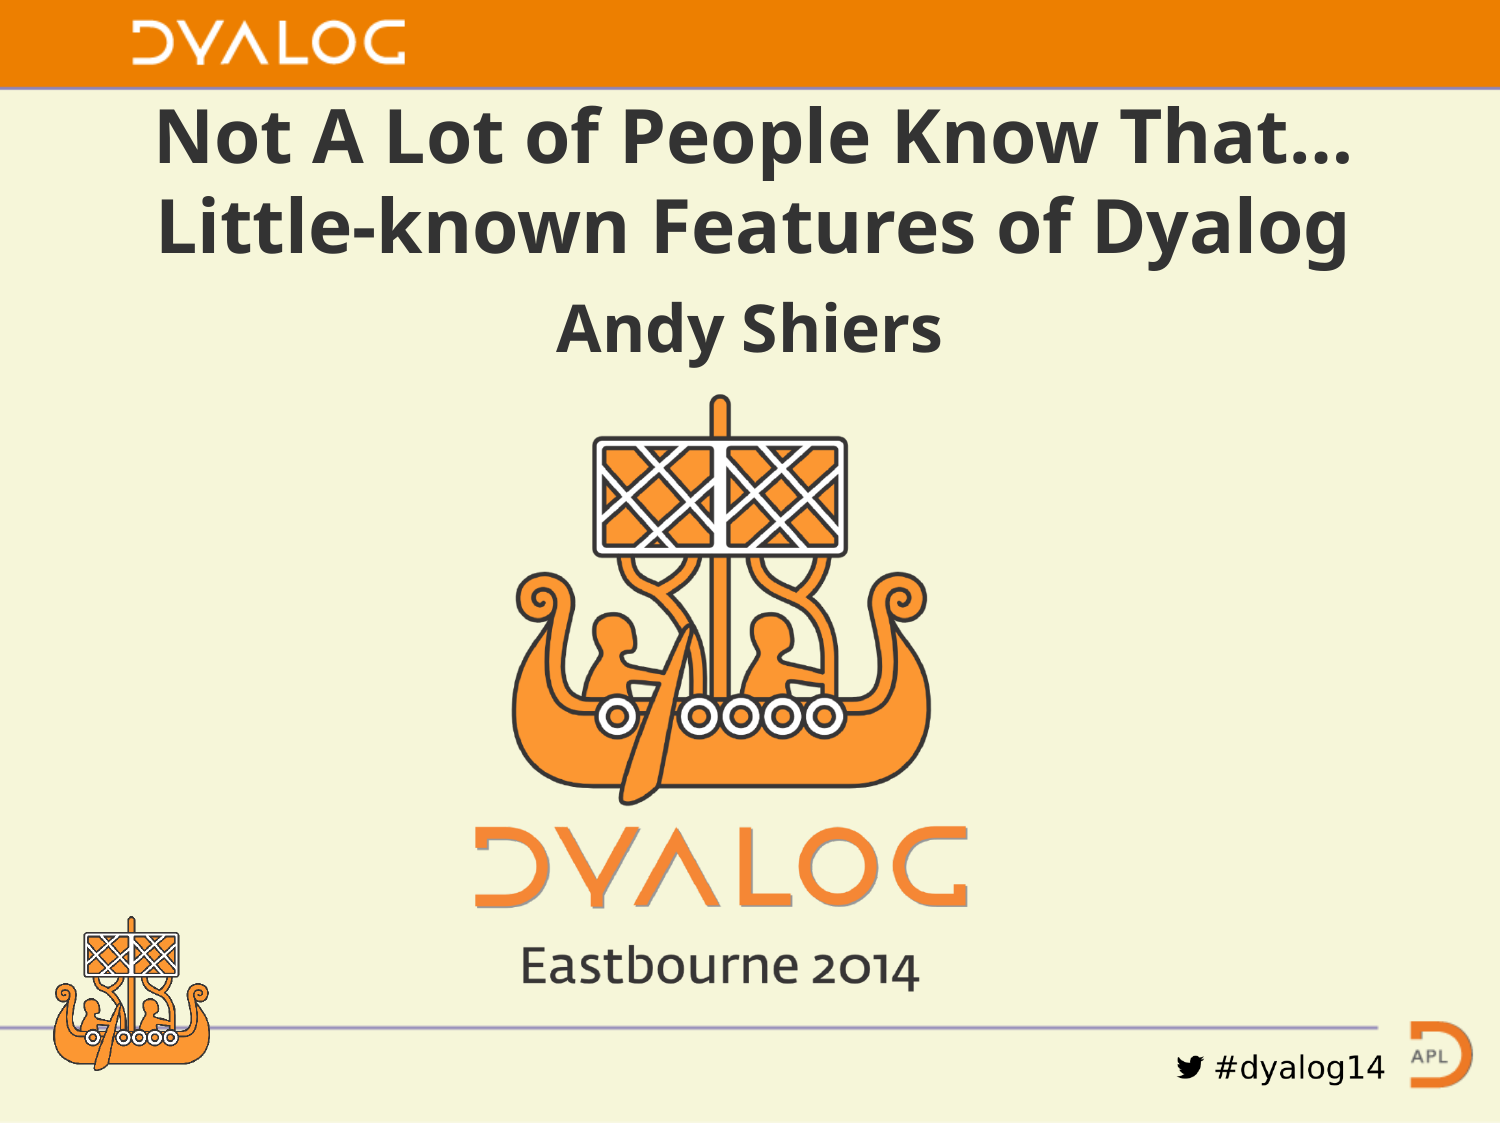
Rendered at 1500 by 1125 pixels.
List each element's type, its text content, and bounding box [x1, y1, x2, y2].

text_box Not A Lot of People Know That… Little-known Features of Dyalog [106, 101, 1401, 256]
text_box Andy Shiers [112, 278, 1388, 374]
picture [0, 0, 1500, 1123]
